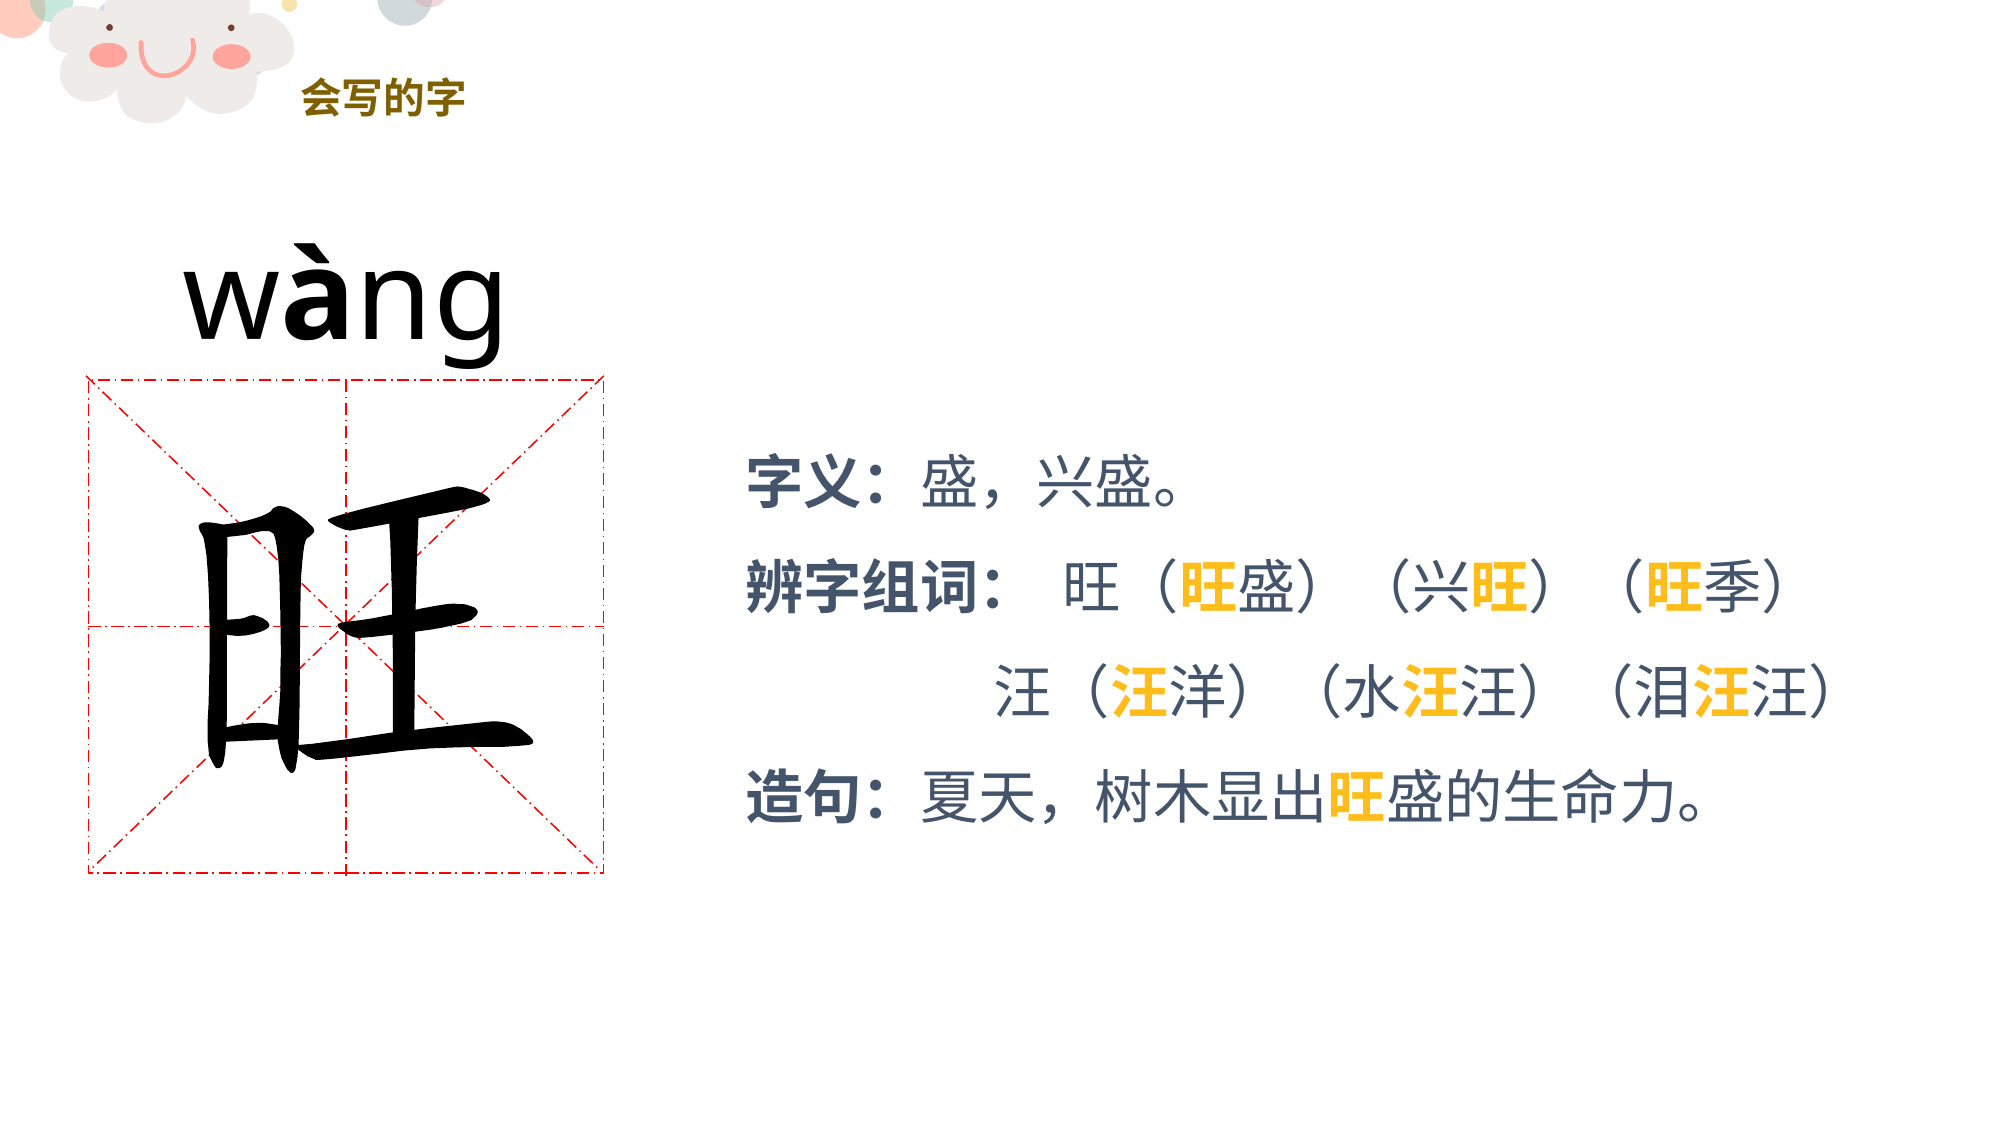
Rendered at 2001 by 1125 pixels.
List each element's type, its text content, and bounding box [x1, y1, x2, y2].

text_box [85, 331, 604, 880]
text_box wàng [167, 207, 525, 331]
picture [0, 0, 455, 131]
text_box 字义：盛，兴盛。 辨字组词： 旺（旺盛）（兴旺）（旺季） 汪（汪洋）（水汪汪）（泪汪汪） 造句：夏天，树木显出旺盛的生命力。 [730, 403, 1906, 838]
text_box 会写的字 [455, 64, 674, 130]
